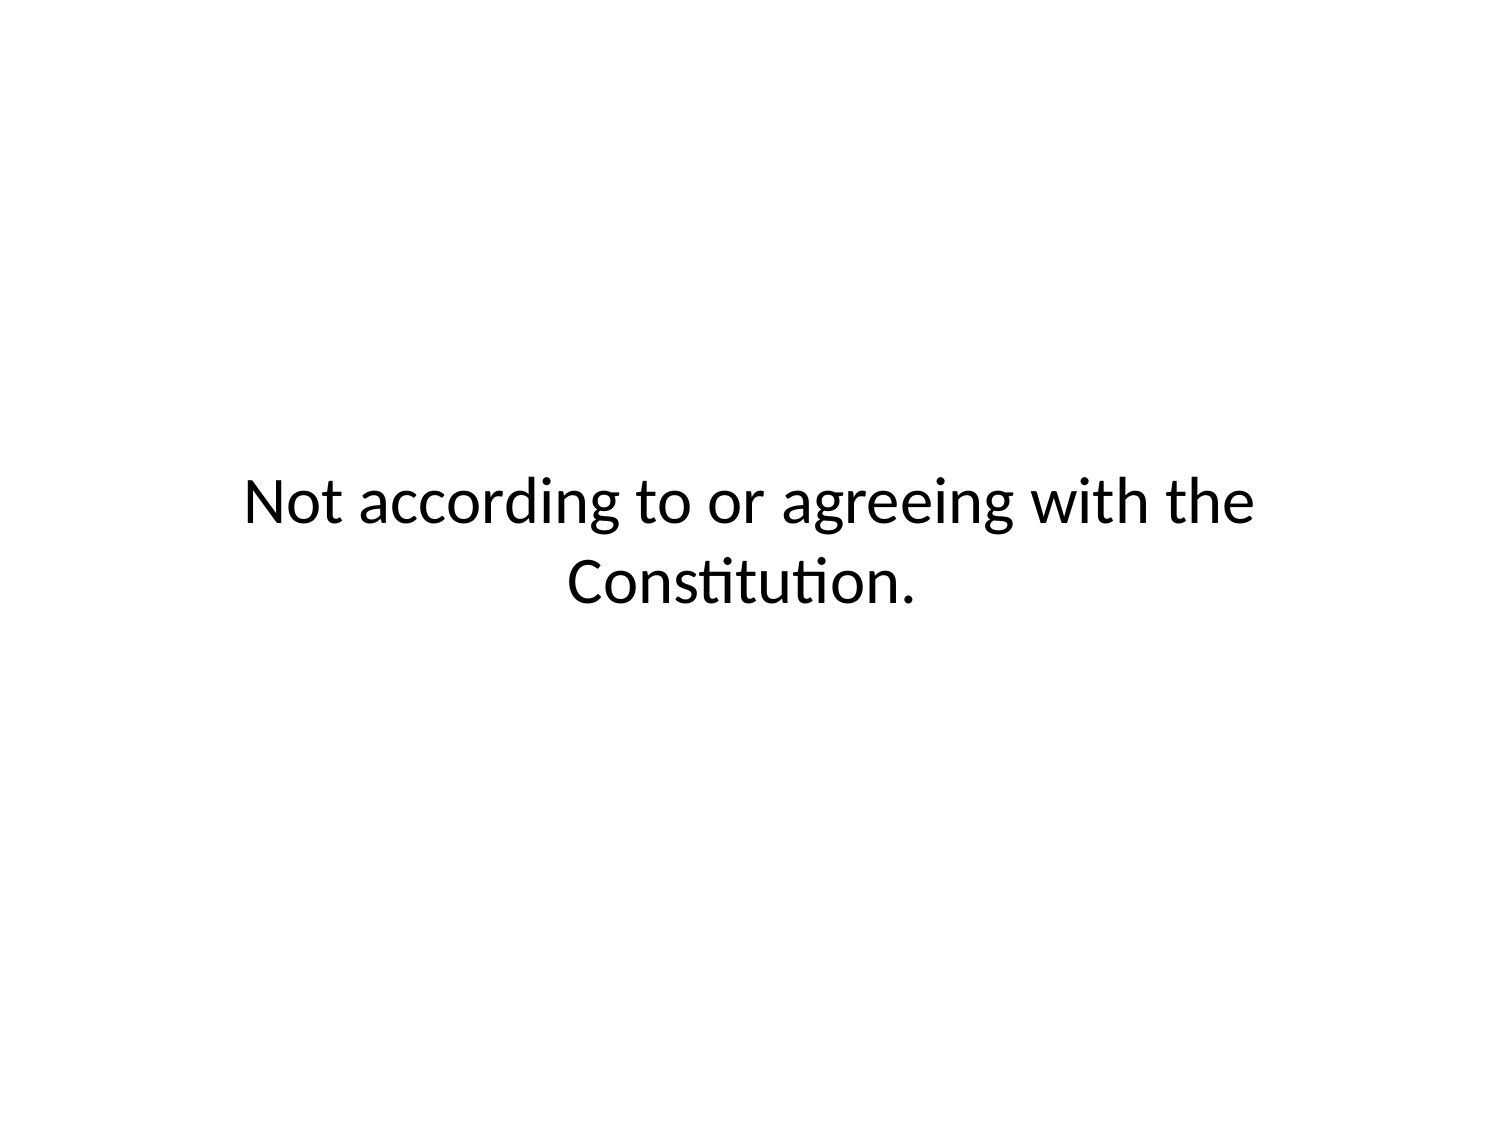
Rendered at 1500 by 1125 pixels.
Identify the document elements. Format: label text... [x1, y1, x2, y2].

list Not according to or agreeing with the Constitution. [75, 262, 1425, 1005]
